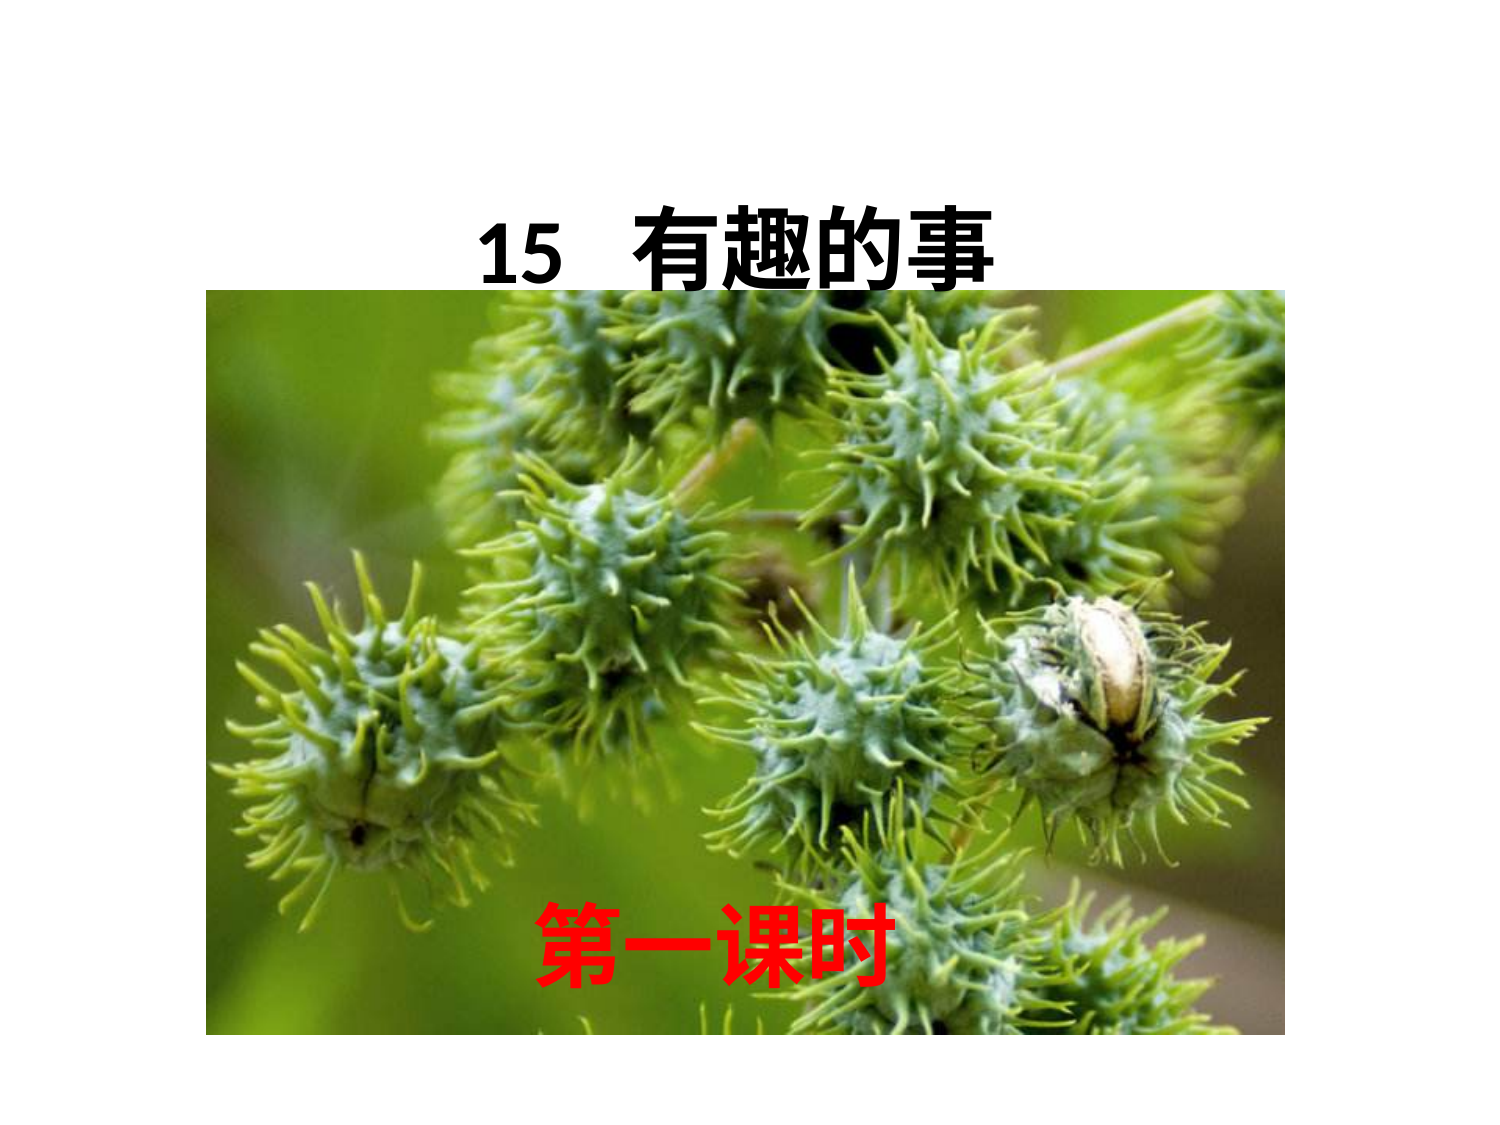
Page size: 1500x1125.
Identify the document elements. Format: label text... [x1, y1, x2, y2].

text_box 15 有趣的事 [458, 184, 1012, 289]
picture [206, 290, 1285, 1036]
